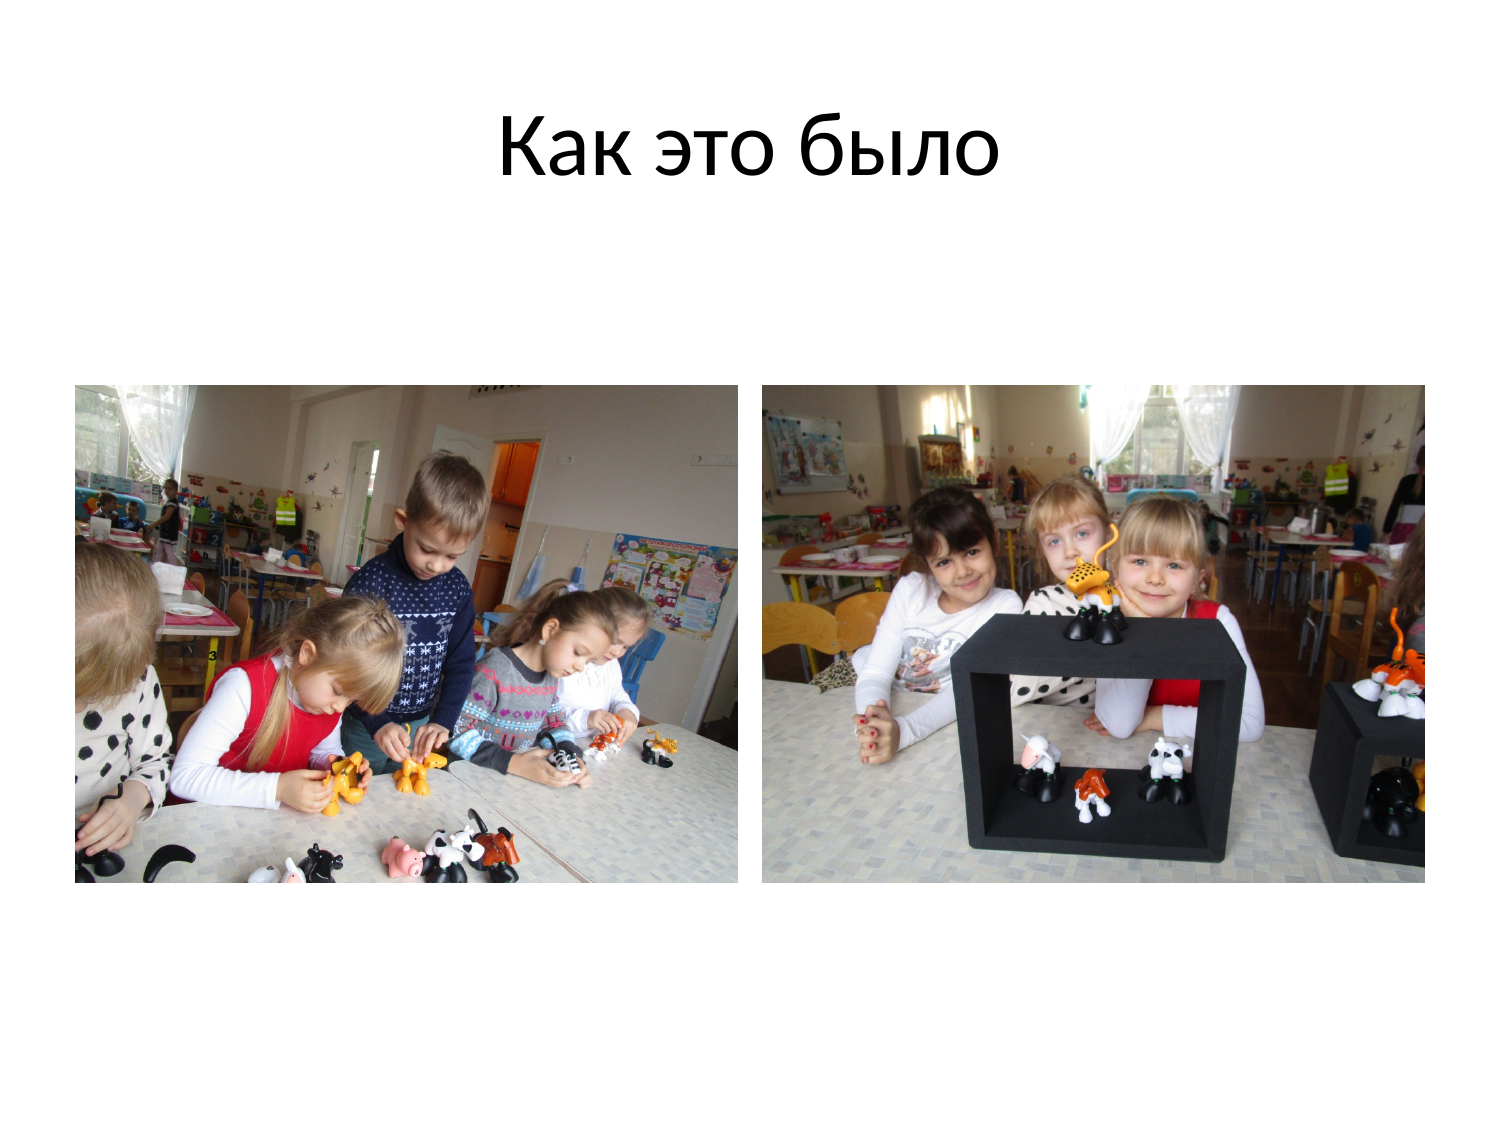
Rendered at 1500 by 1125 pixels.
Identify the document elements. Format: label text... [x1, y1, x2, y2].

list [762, 384, 1426, 883]
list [74, 384, 738, 883]
title Как это было [75, 45, 1425, 233]
